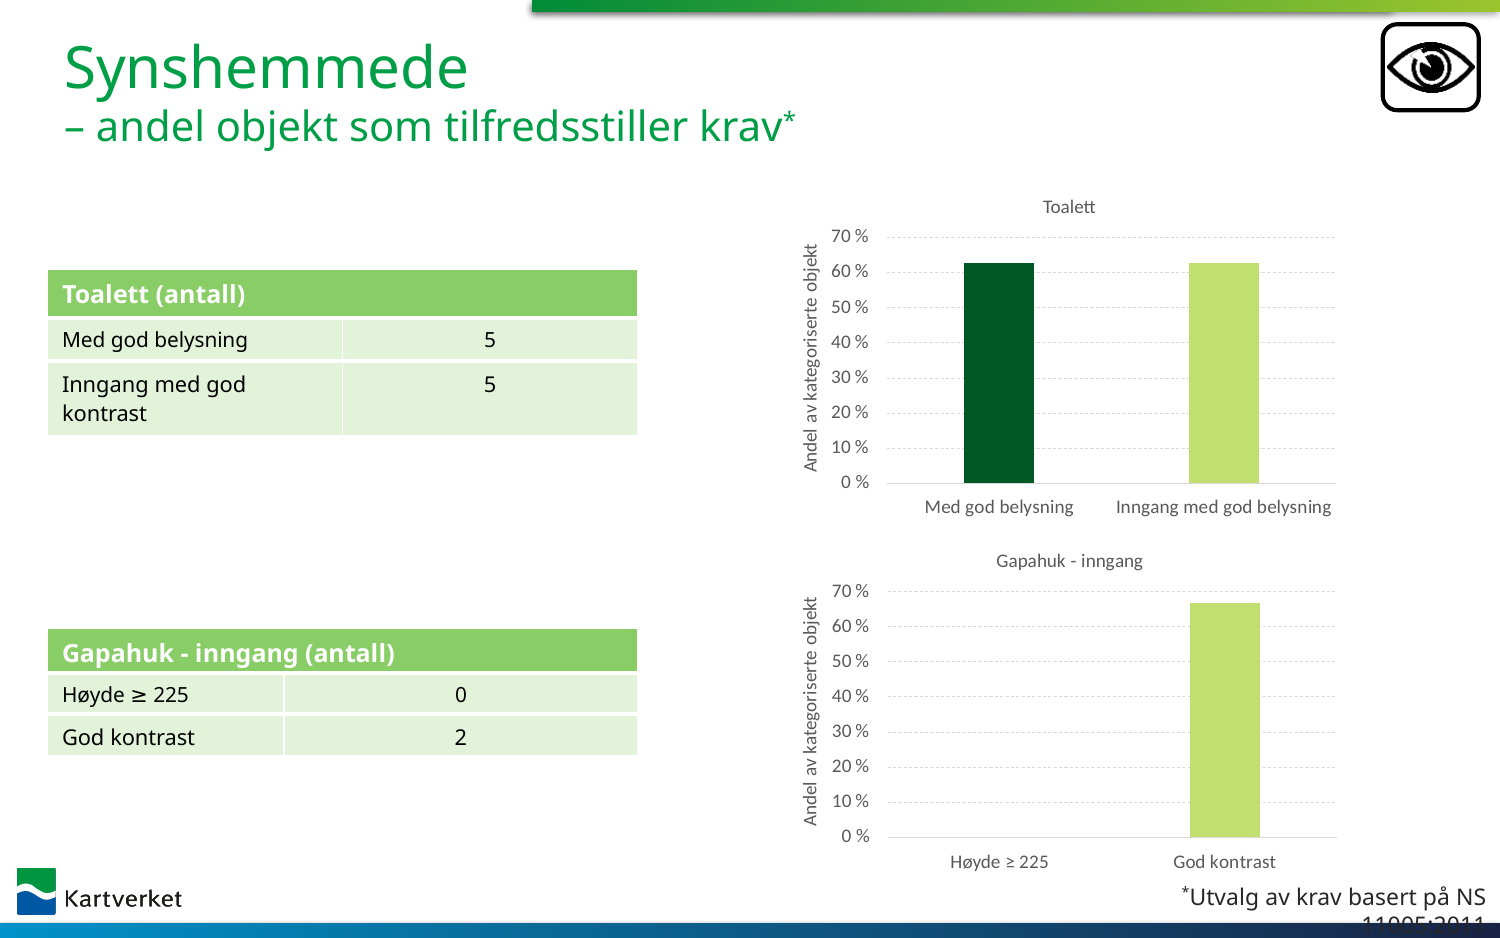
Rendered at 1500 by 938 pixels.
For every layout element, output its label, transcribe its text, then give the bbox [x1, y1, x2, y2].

table_cell God kontrast [48, 716, 283, 755]
table_cell 5 [343, 363, 637, 435]
picture [791, 541, 1348, 880]
table_cell Høyde ≥ 225 [48, 675, 283, 712]
table_cell Inngang med god kontrast [48, 363, 342, 435]
table_cell 2 [285, 716, 637, 755]
text_box Synshemmede – andel objekt som tilfredsstiller krav* [49, 24, 1431, 158]
table_header Toalett (antall) [48, 270, 637, 316]
picture [791, 187, 1347, 526]
text_box *Utvalg av krav basert på NS 11005:2011 [1068, 873, 1500, 938]
table_header Gapahuk - inngang (antall) [48, 629, 637, 671]
table_cell 5 [343, 320, 637, 359]
table_cell Med god belysning [48, 320, 342, 359]
table_cell 0 [285, 675, 637, 712]
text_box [1382, 24, 1480, 111]
